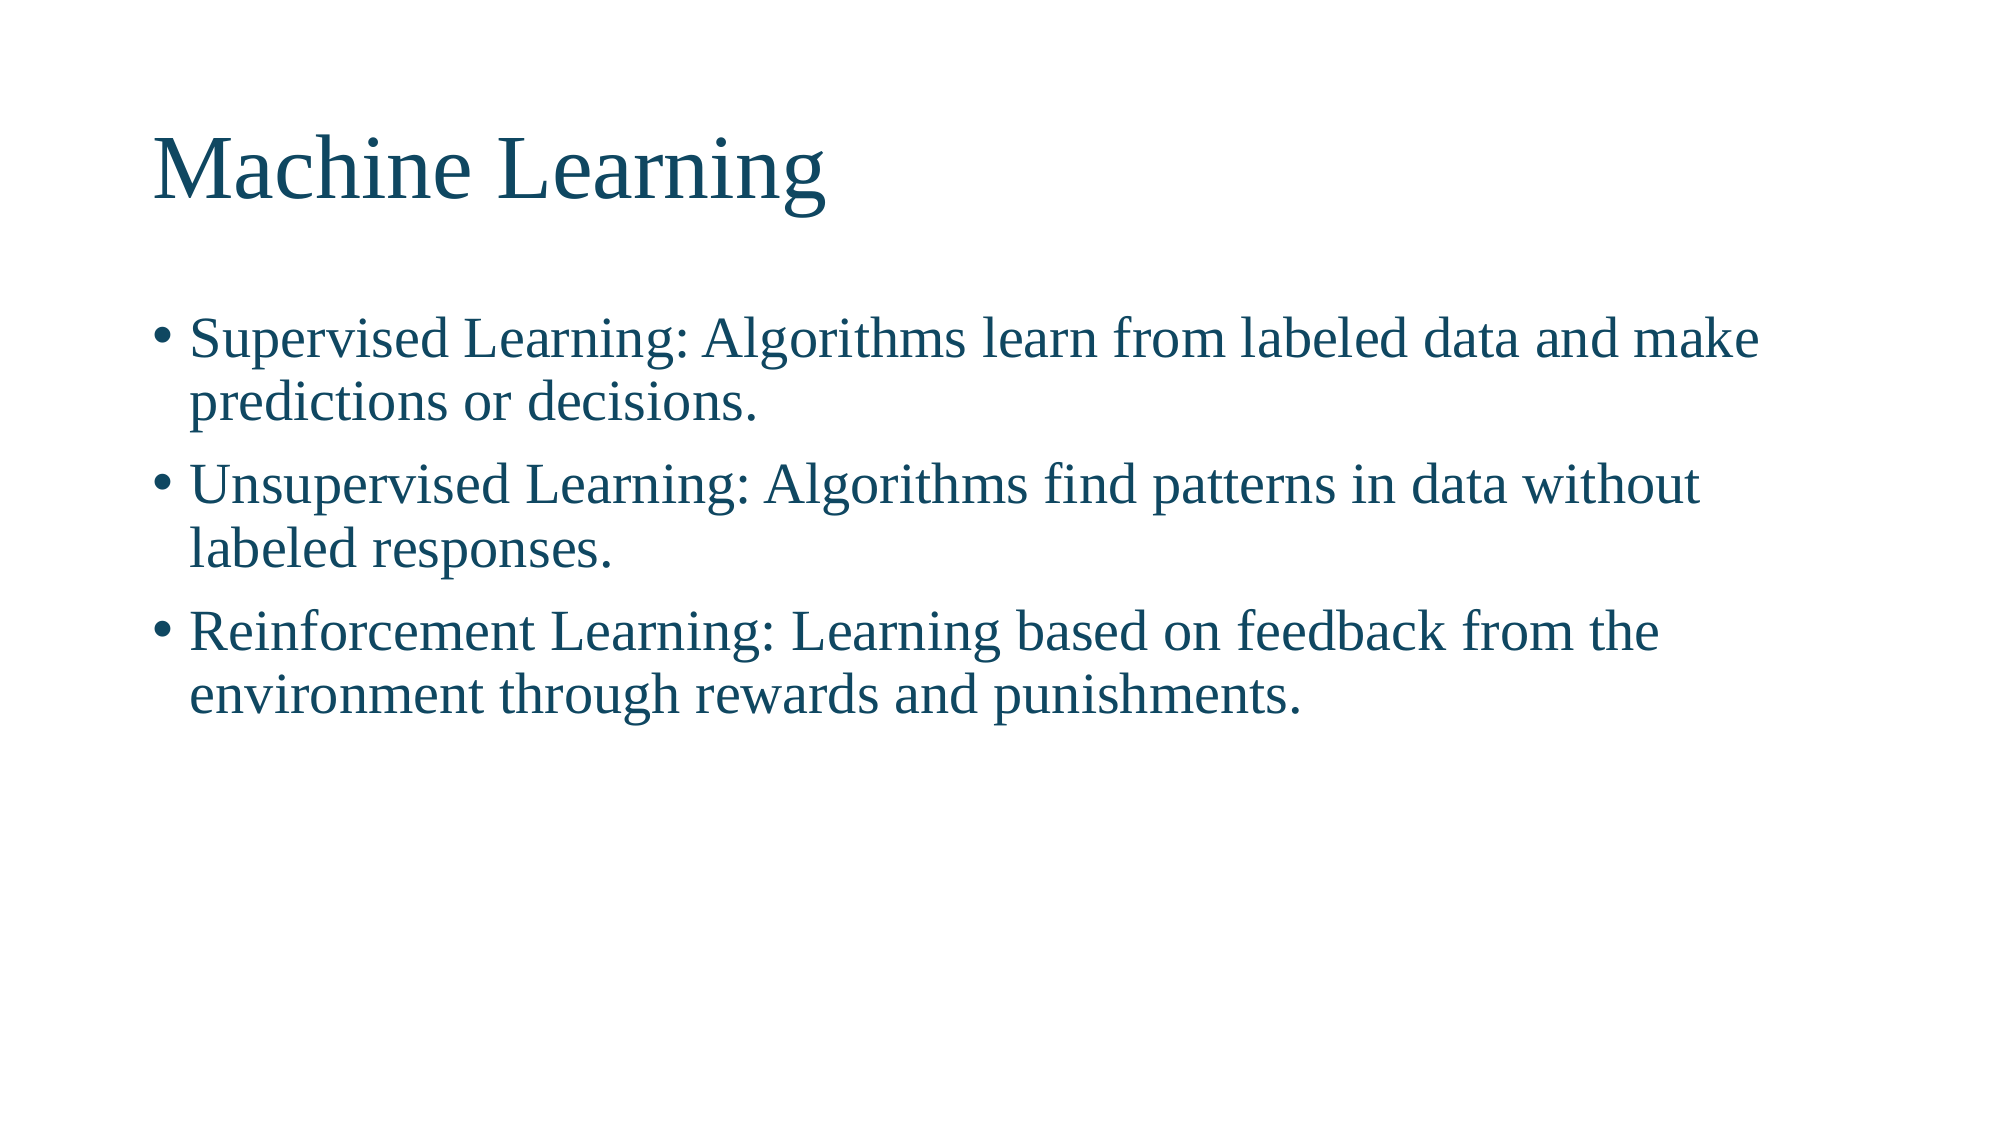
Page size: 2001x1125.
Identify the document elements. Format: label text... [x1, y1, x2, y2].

list Supervised Learning: Algorithms learn from labeled data and make predictions or decisions. Unsupervised Learning: Algorithms find patterns in data without labeled responses. Reinforcement Learning: Learning based on feedback from the environment through rewards and punishments. [137, 299, 1863, 1014]
title Machine Learning [137, 59, 1863, 278]
